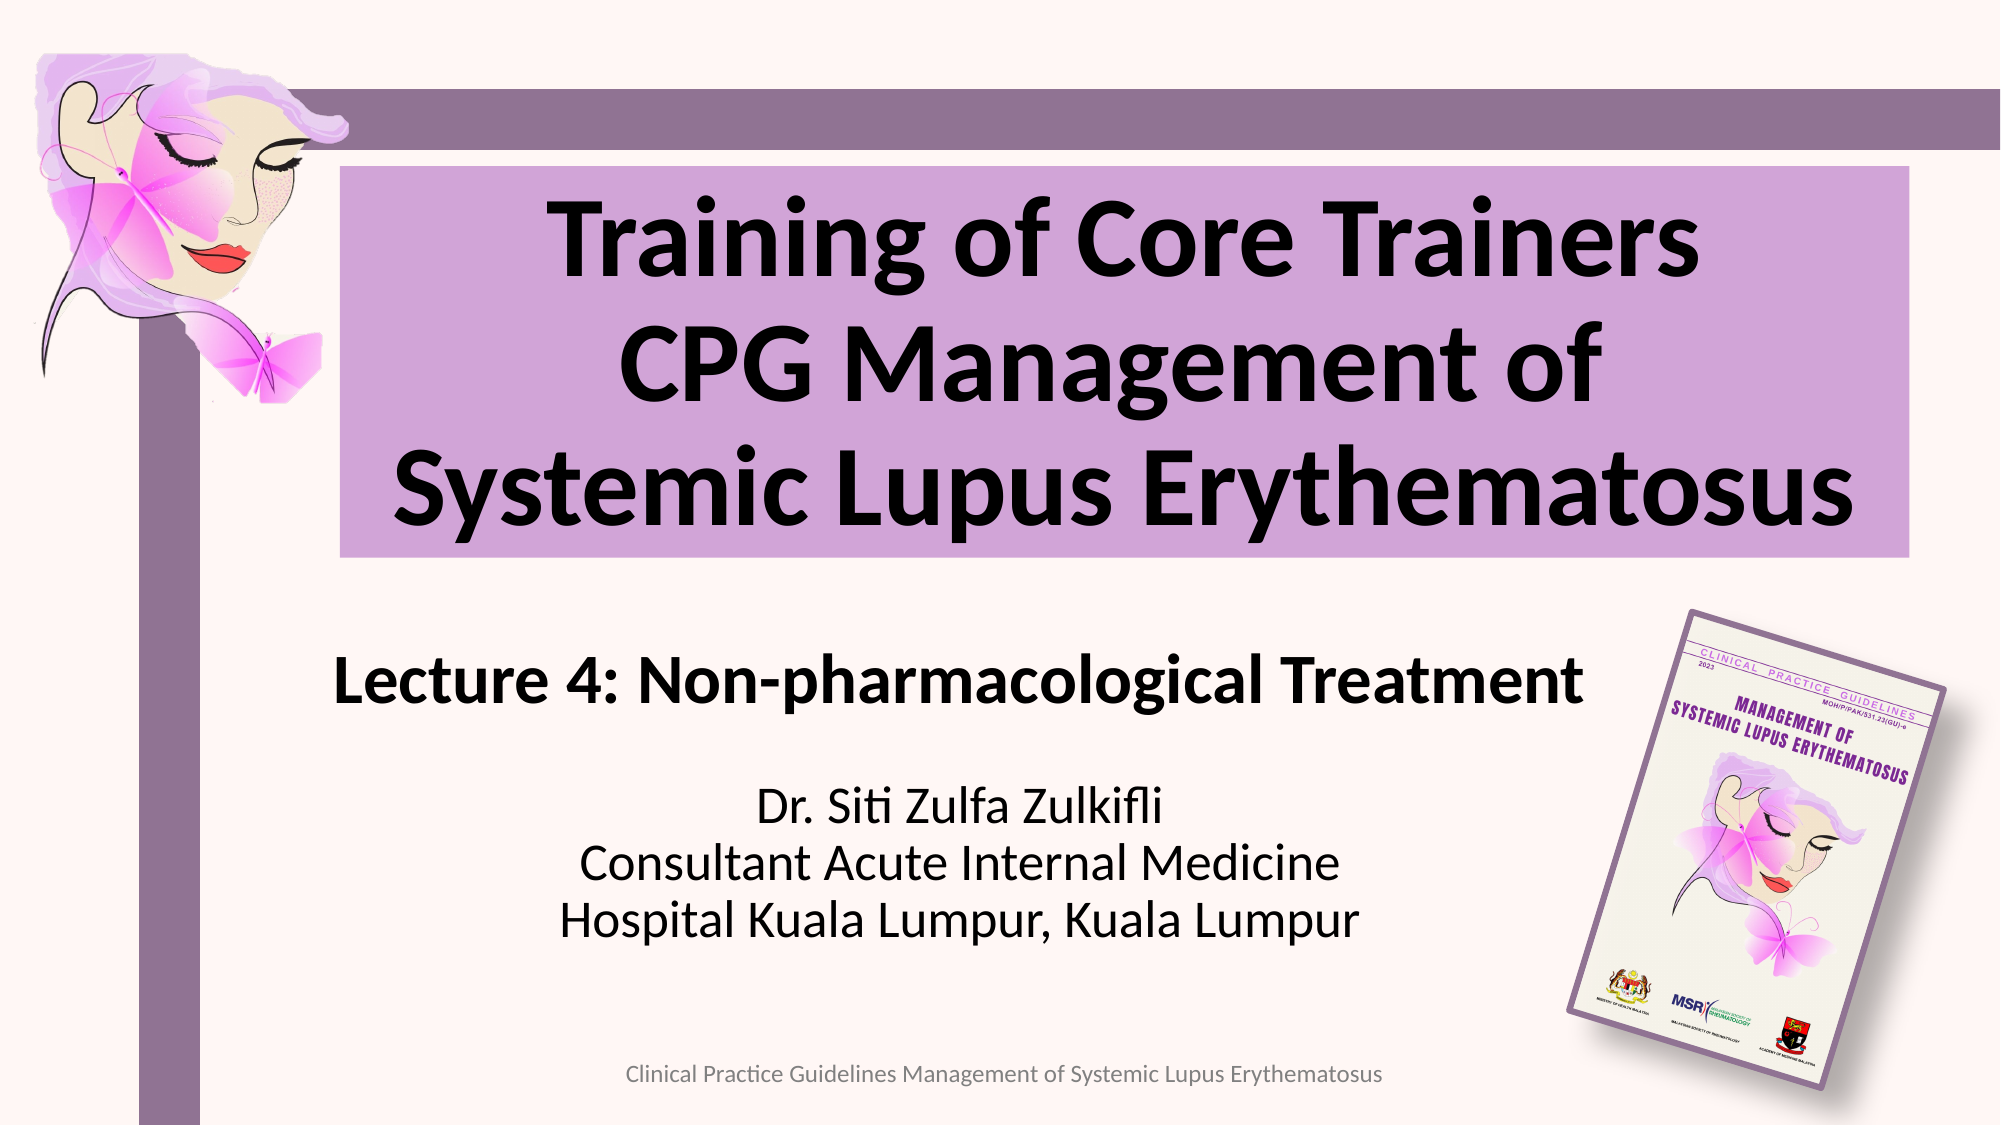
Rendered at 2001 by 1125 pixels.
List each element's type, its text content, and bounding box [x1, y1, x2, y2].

picture [0, 10, 388, 450]
subtitle Lecture 4: Non-pharmacological Treatment [163, 634, 1681, 734]
text_box Dr. Siti Zulfa Zulkifli Consultant Acute Internal Medicine Hospital Kuala Lumpur, Kuala Lumpur [210, 770, 1627, 958]
picture [1574, 617, 1939, 1083]
title Training of Core Trainers CPG Management of Systemic Lupus Erythematosus [339, 166, 1910, 558]
